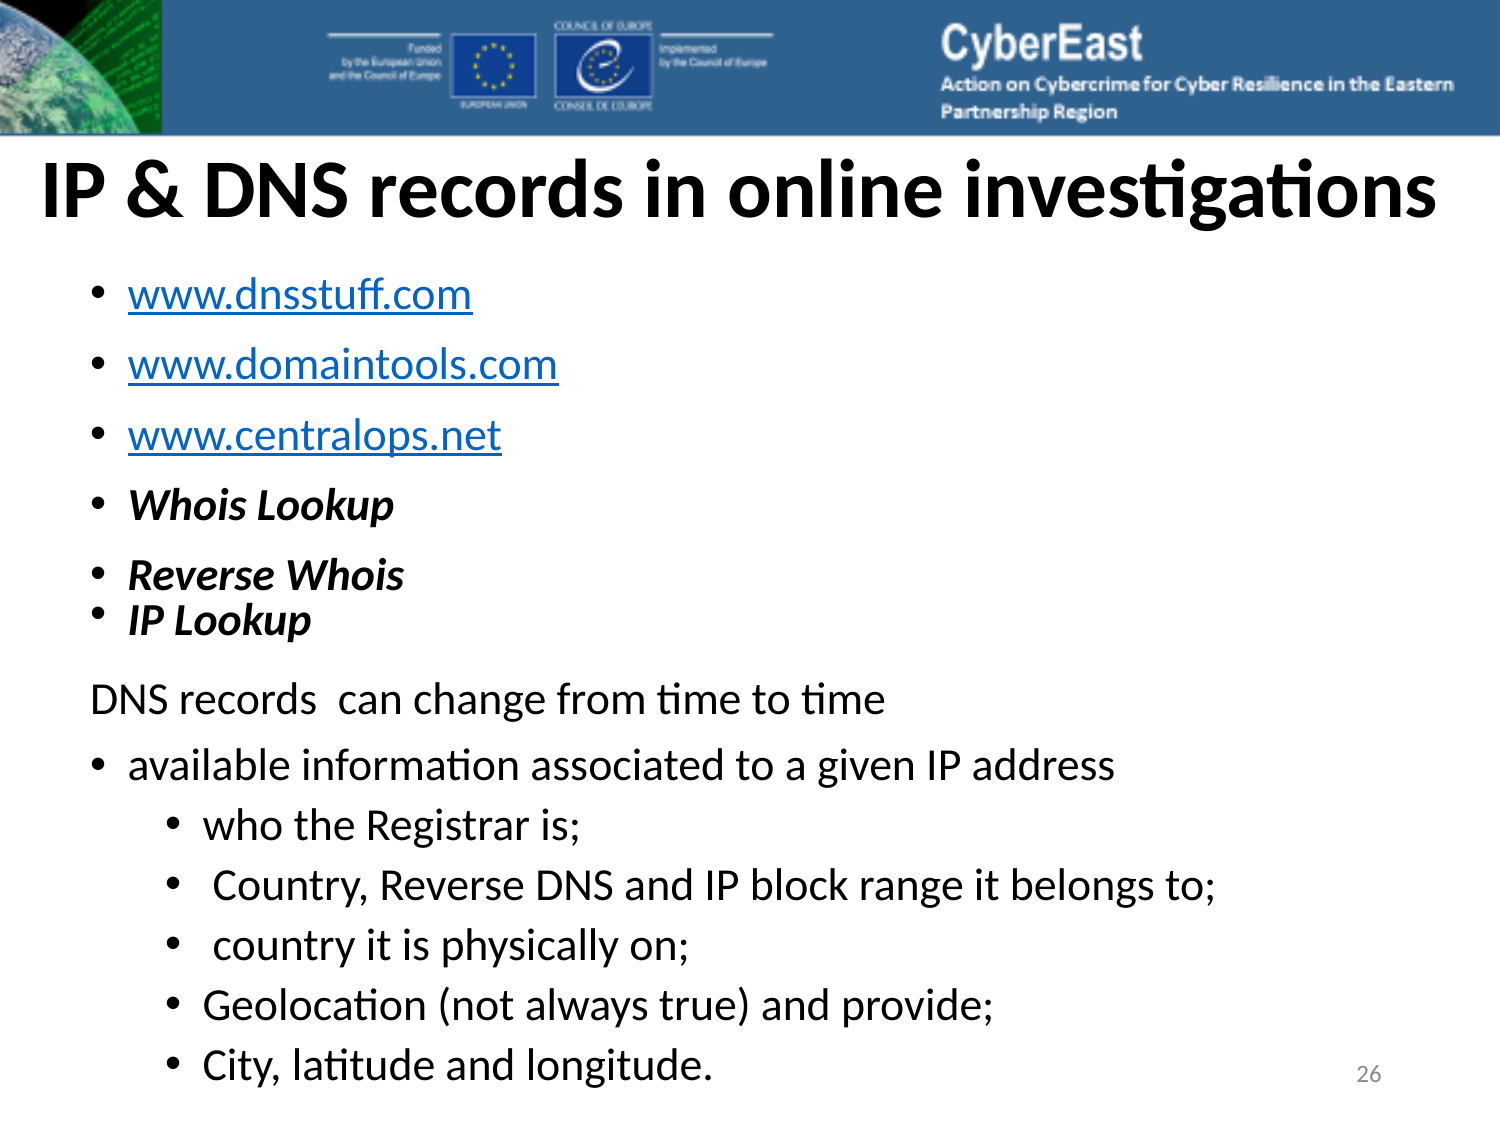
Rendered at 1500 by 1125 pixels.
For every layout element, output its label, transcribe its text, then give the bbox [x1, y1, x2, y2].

slide_number 26 [1059, 1042, 1397, 1103]
list www.dnsstuff.com www.domaintools.com www.centralops.net Whois Lookup Reverse Whois IP Lookup DNS records can change from time to time available information associated to a given IP address who the Registrar is; Country, Reverse DNS and IP block range it belongs to; country it is physically on; Geolocation (not always true) and provide; City, latitude and longitude. [75, 262, 1446, 1103]
picture [0, 0, 1500, 1125]
title IP & DNS records in online investigations [25, 82, 1475, 300]
